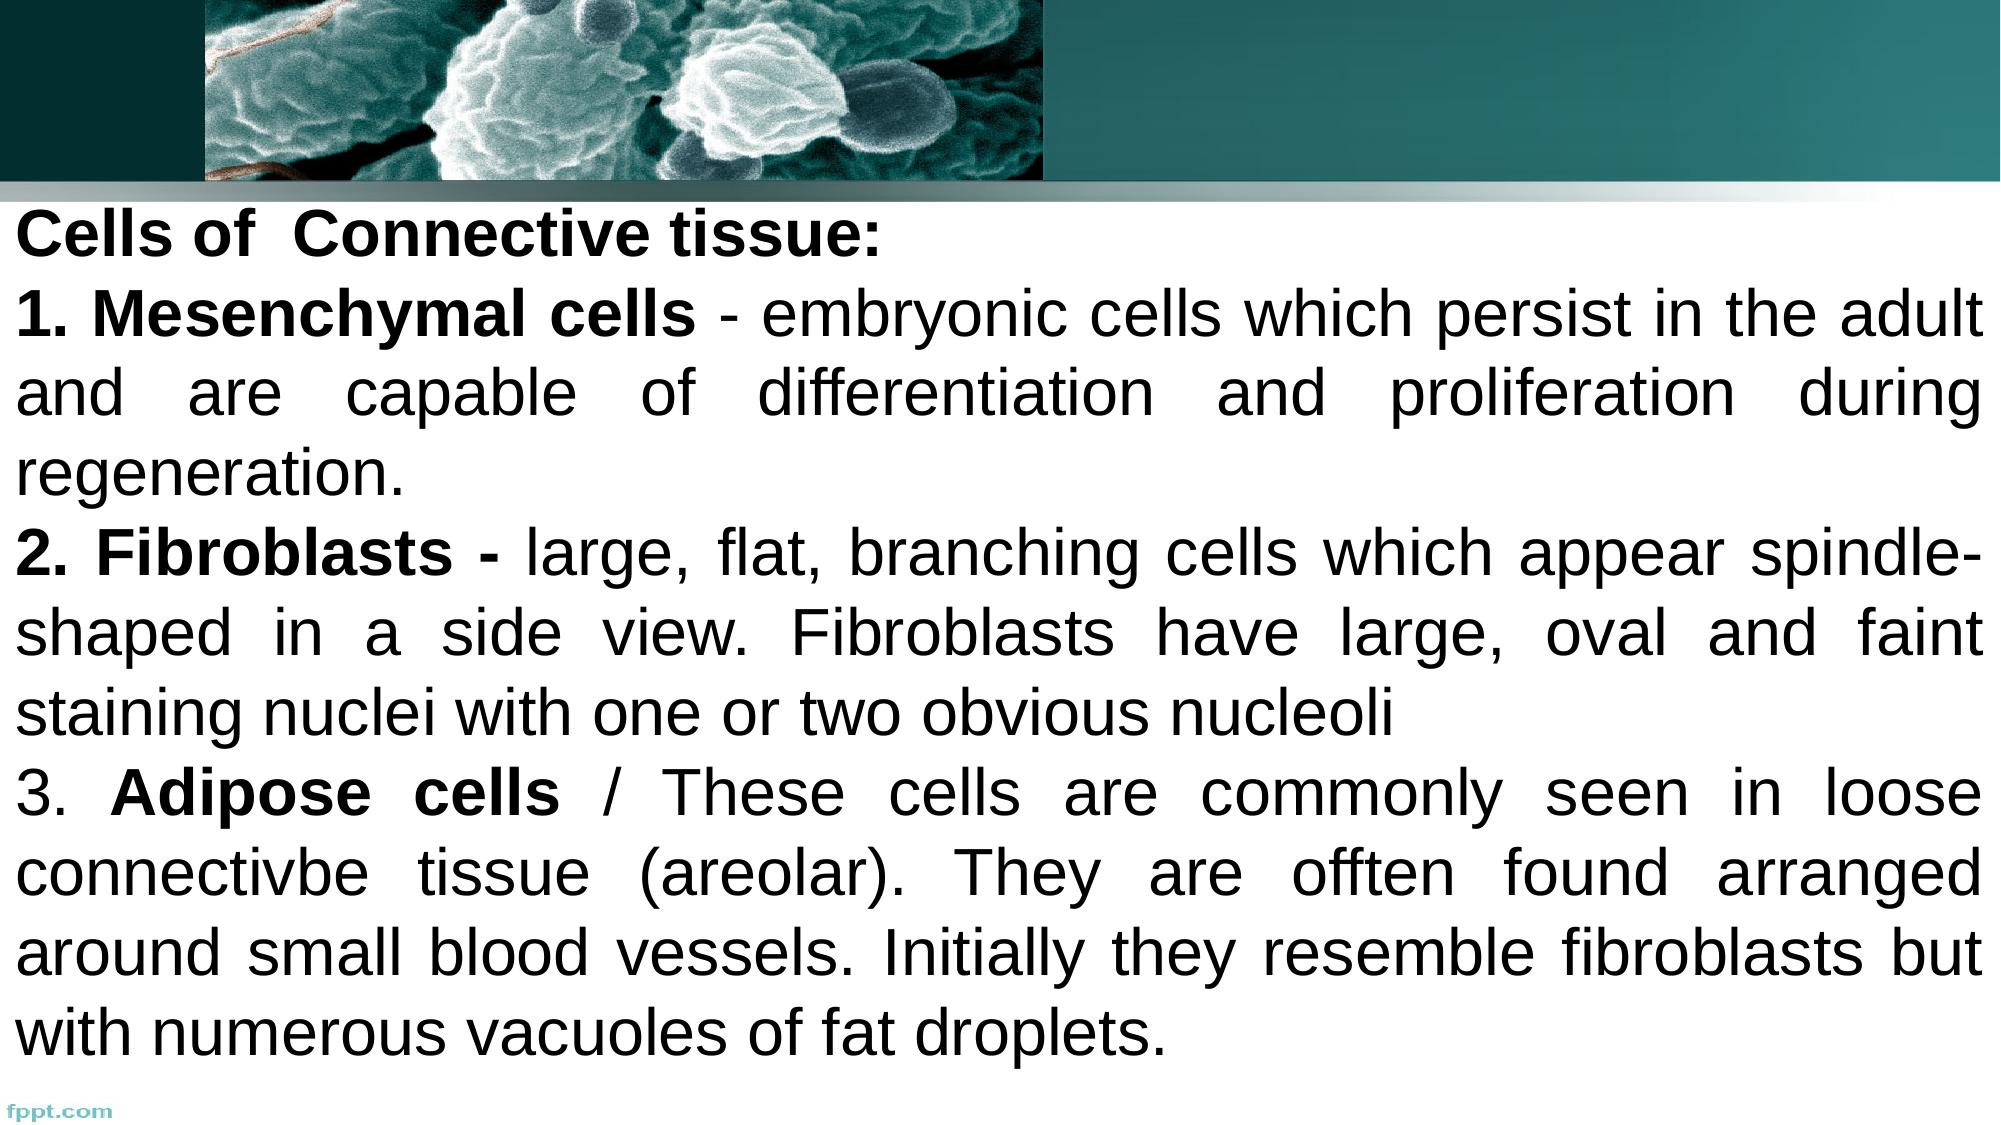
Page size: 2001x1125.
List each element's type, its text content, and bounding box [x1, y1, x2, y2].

text_box Cells of Connective tissue: 1. Mesenchymal cells - embryonic cells which persist in the adult and are capable of differentiation and proliferation during regeneration. 2. Fibroblasts - large, flat, branching cells which appear spindle-shaped in a side view. Fibroblasts have large, oval and faint staining nuclei with one or two obvious nucleoli 3. Adipose cells / These cells are commonly seen in loose connectivbe tissue (areolar). They are offten found arranged around small blood vessels. Initially they resemble fibroblasts but with numerous vacuoles of fat droplets. . [0, 181, 2000, 1125]
picture [0, 0, 2001, 1125]
